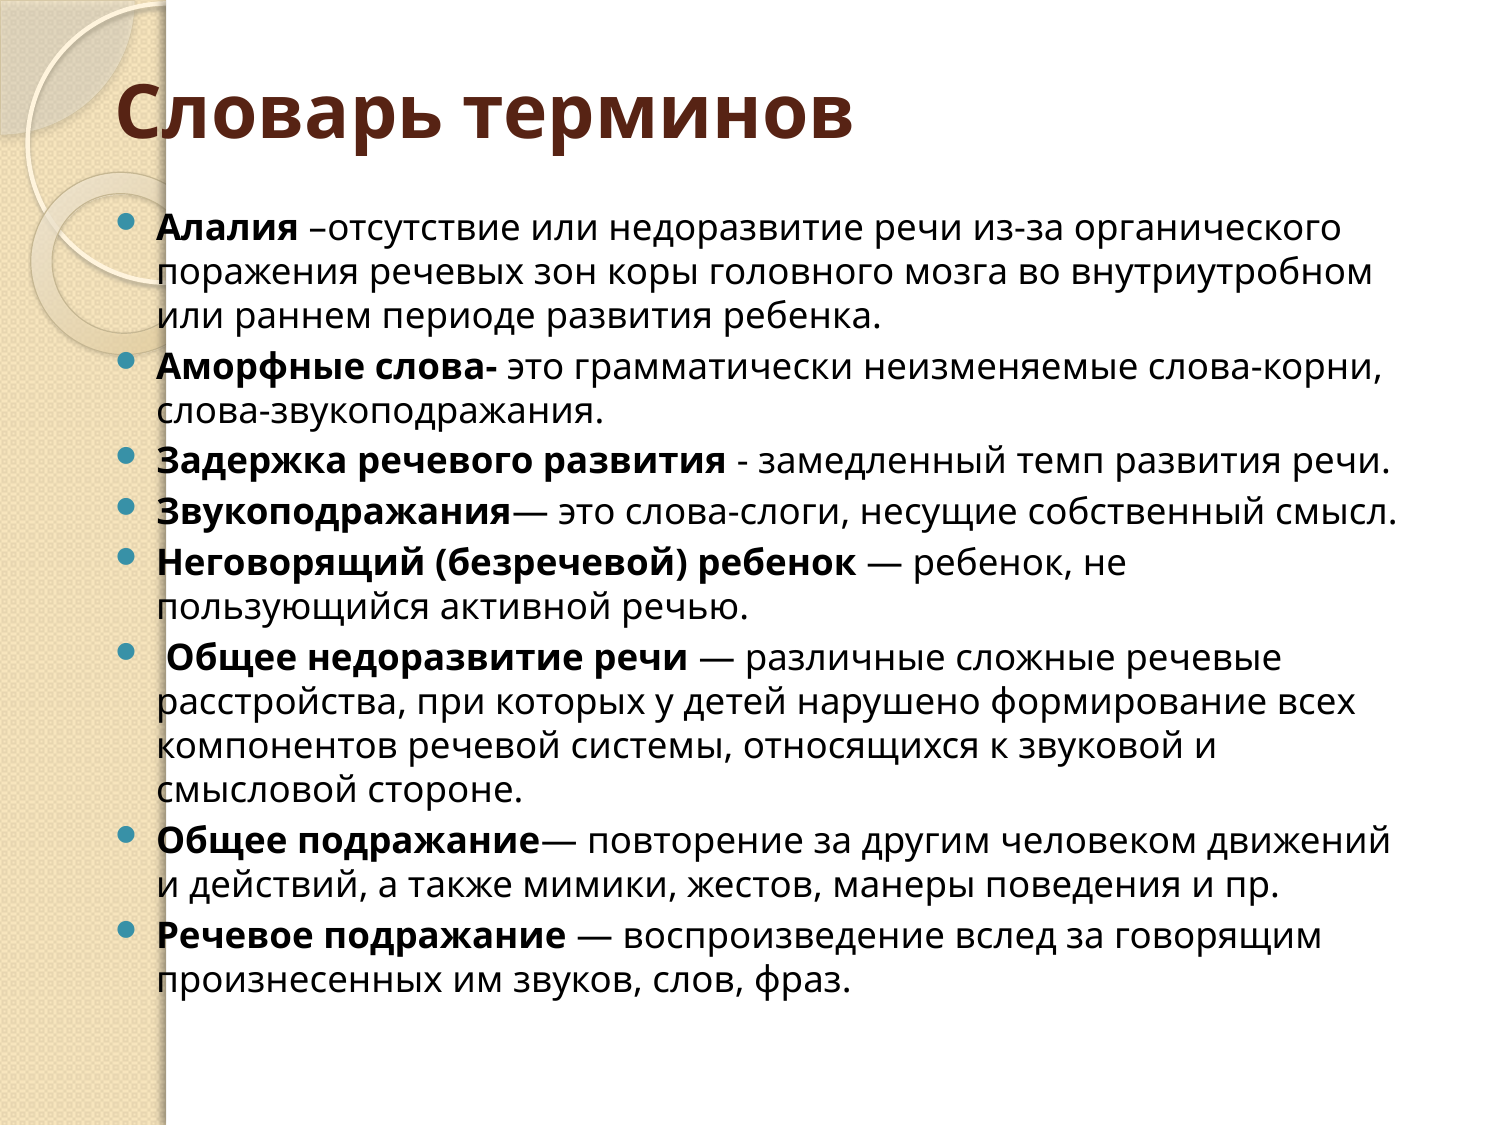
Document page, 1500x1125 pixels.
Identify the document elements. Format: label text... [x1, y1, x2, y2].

list Алалия –отсутствие или недоразвитие речи из-за органического поражения речевых зон коры головного мозга во внутриутробном или раннем периоде развития ребенка. Аморфные слова- это грамматически неизменяемые слова-корни, слова-звукоподражания. Задержка речевого развития - замедленный темп развития речи. Звукоподражания— это слова-слоги, несущие собственный смысл. Неговорящий (безречевой) ребенок — ребенок, не пользующийся активной речью. Общее недоразвитие речи — различные сложные речевые расстройства, при которых у детей нарушено формирование всех компонентов речевой системы, относящихся к звуковой и смысловой стороне. Общее подражание— повторение за другим человеком движений и действий, а также мимики, жестов, манеры поведения и пр. Речевое подражание — воспроизведение вслед за говорящим произнесенных им звуков, слов, фраз. [88, 196, 1425, 1035]
title Словарь терминов [100, 45, 1425, 173]
